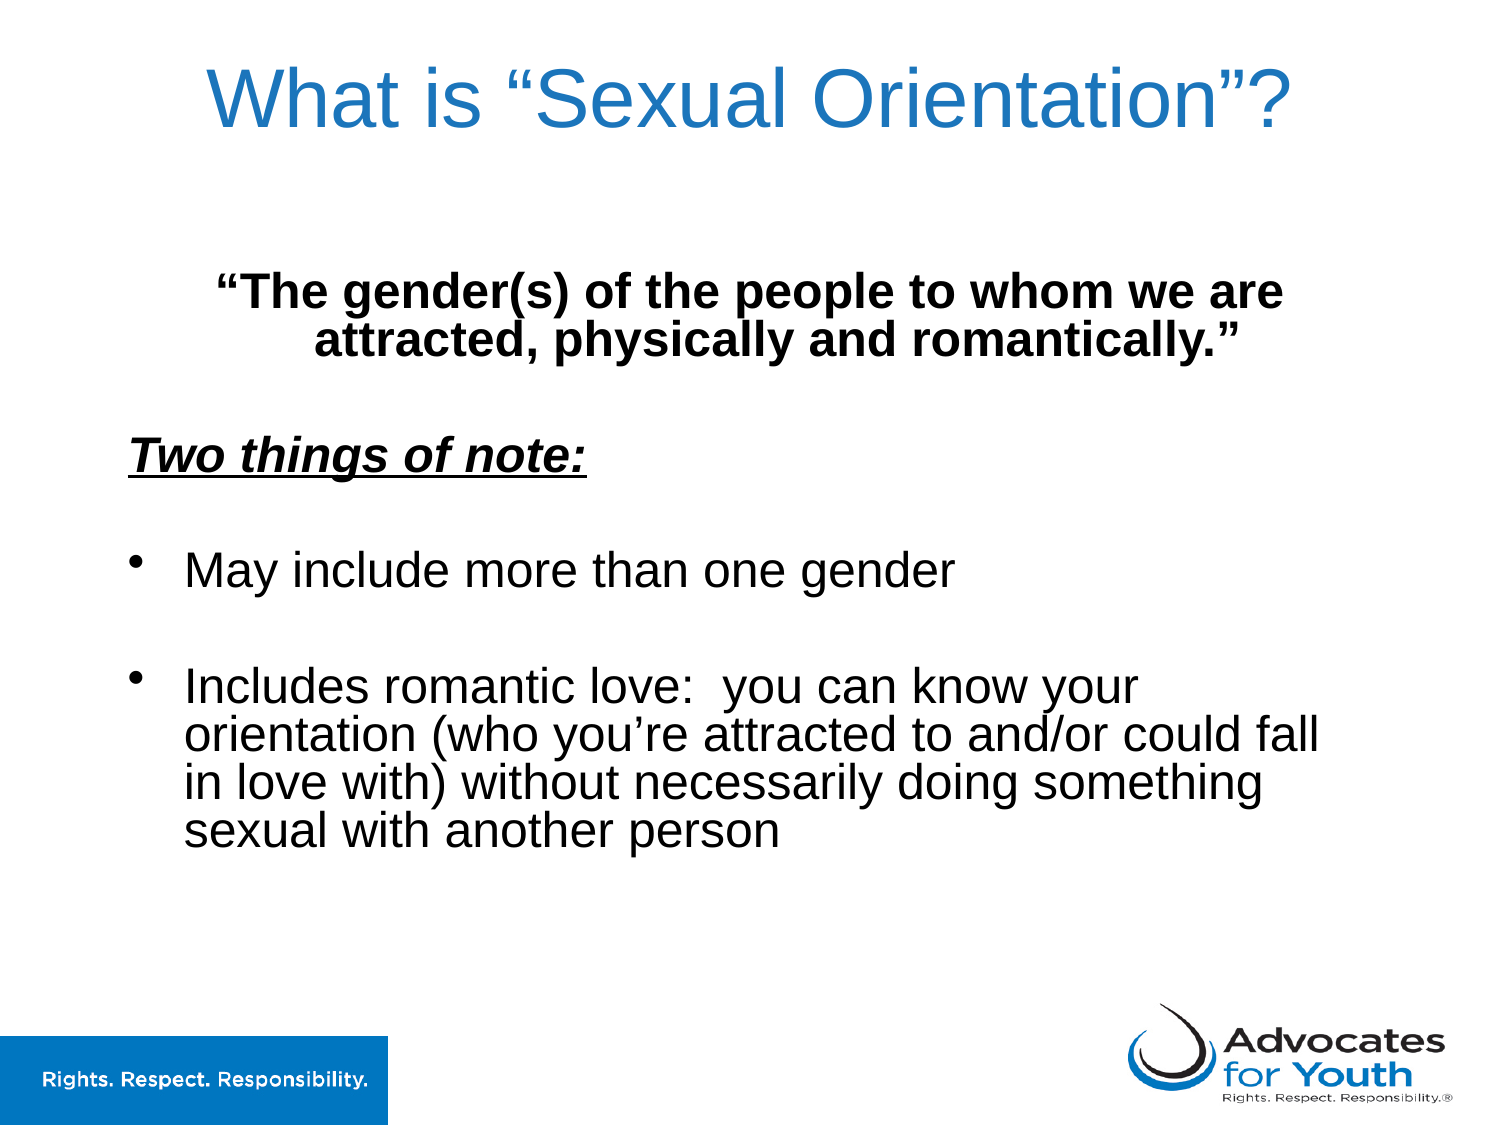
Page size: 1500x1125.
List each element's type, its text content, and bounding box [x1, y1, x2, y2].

title What is “Sexual Orientation”? [112, 0, 1388, 188]
list “The gender(s) of the people to whom we are attracted, physically and romantically.” Two things of note: May include more than one gender Includes romantic love: you can know your orientation (who you’re attracted to and/or could fall in love with) without necessarily doing something sexual with another person [112, 262, 1388, 938]
picture [1093, 988, 1495, 1123]
picture [0, 1036, 388, 1125]
